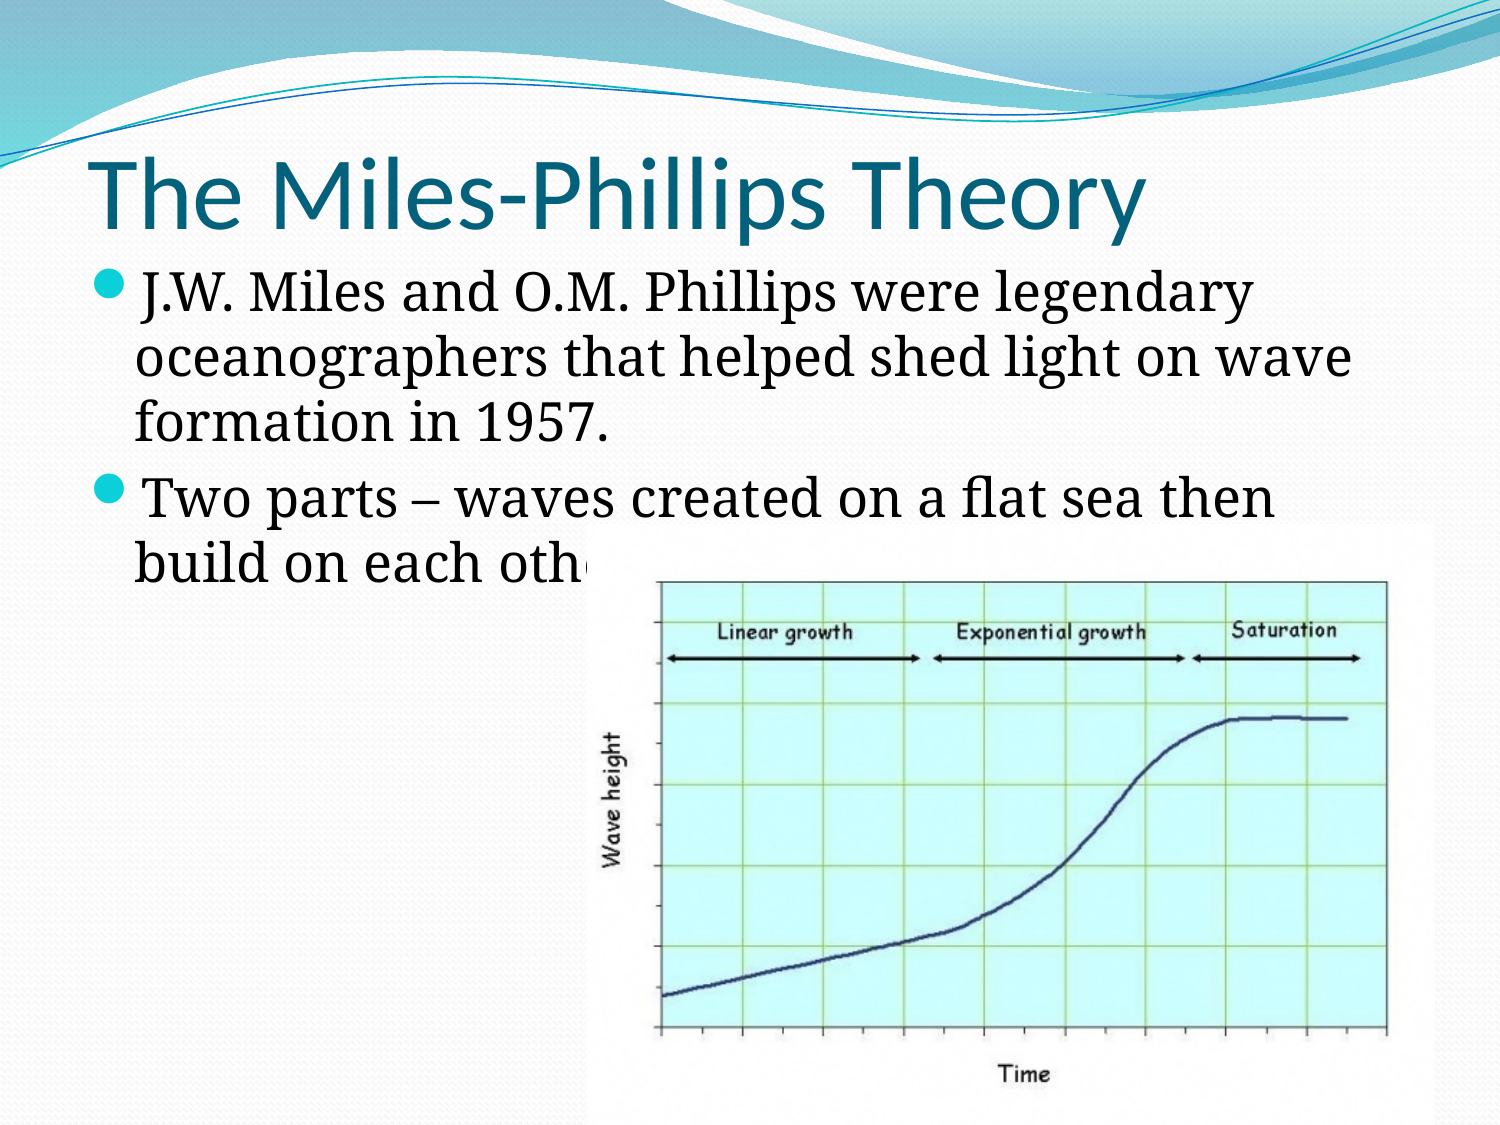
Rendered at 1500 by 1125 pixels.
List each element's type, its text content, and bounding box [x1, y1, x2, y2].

list J.W. Miles and O.M. Phillips were legendary oceanographers that helped shed light on wave formation in 1957. Two parts – waves created on a flat sea then build on each other. [75, 249, 1425, 970]
title The Miles-Phillips Theory [87, 62, 1438, 250]
picture [587, 524, 1435, 1125]
